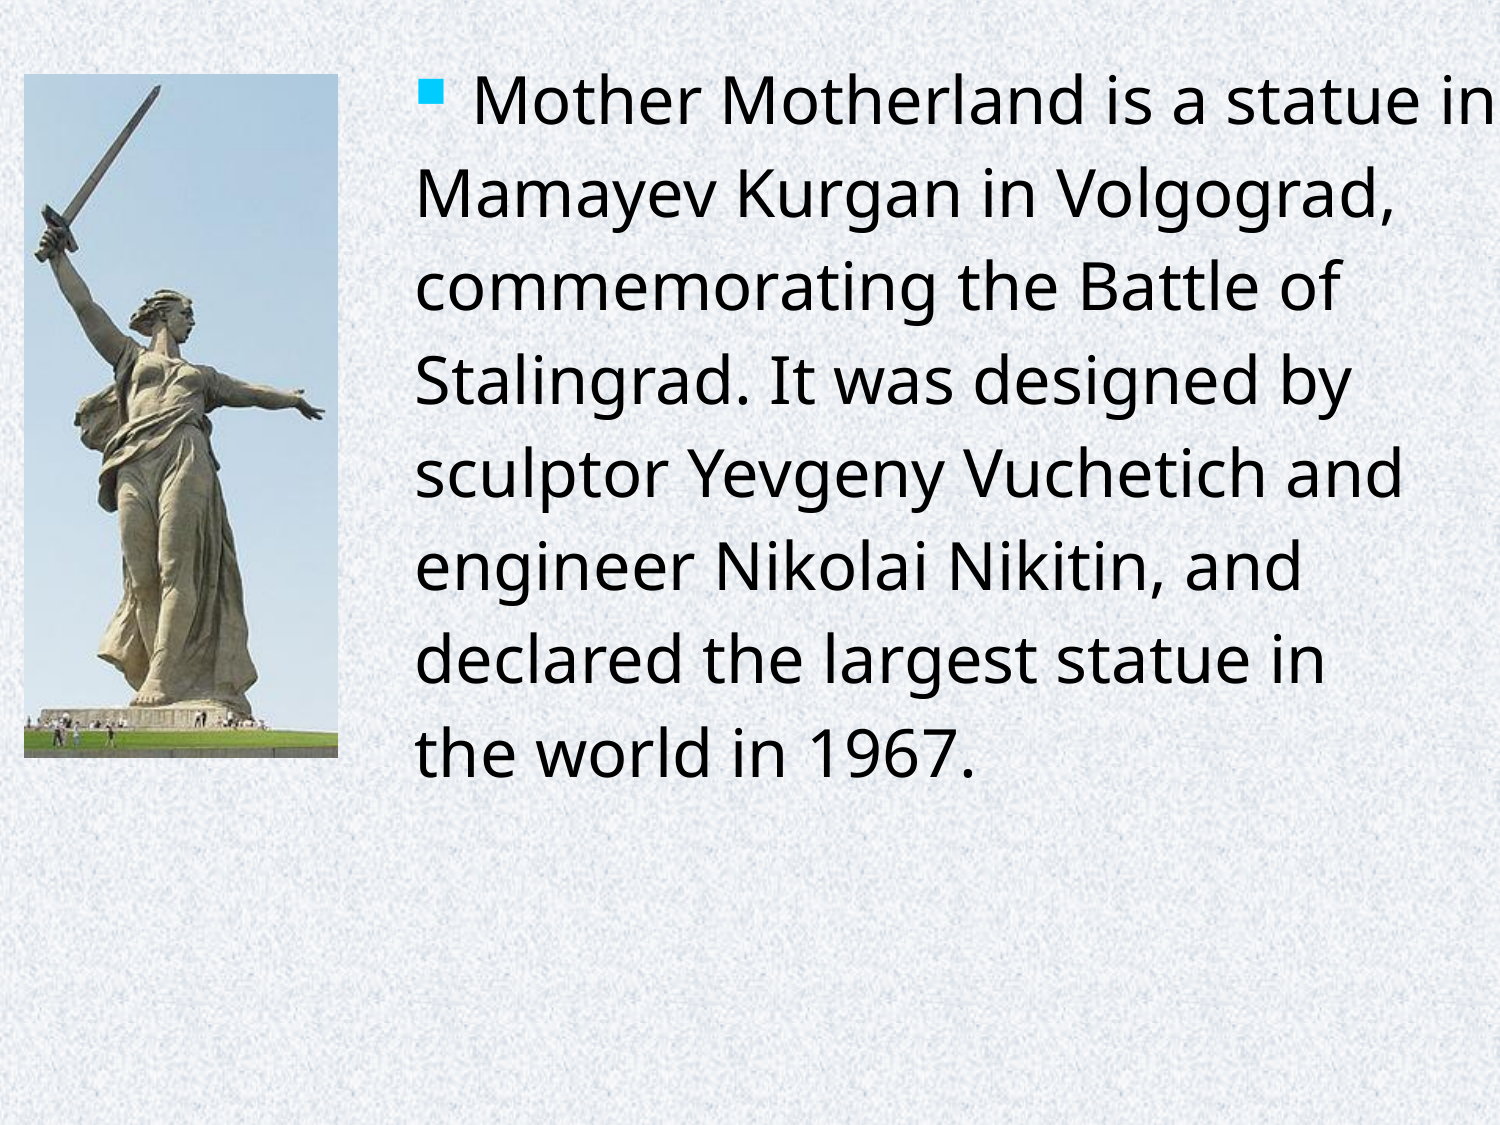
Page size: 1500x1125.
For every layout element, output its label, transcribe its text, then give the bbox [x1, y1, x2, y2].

list Mother Motherland is a statue in Mamayev Kurgan in Volgograd, commemorating the Battle of Stalingrad. It was designed by sculptor Yevgeny Vuchetich and engineer Nikolai Nikitin, and declared the largest statue in the world in 1967. [399, 49, 1500, 988]
picture [24, 74, 338, 758]
